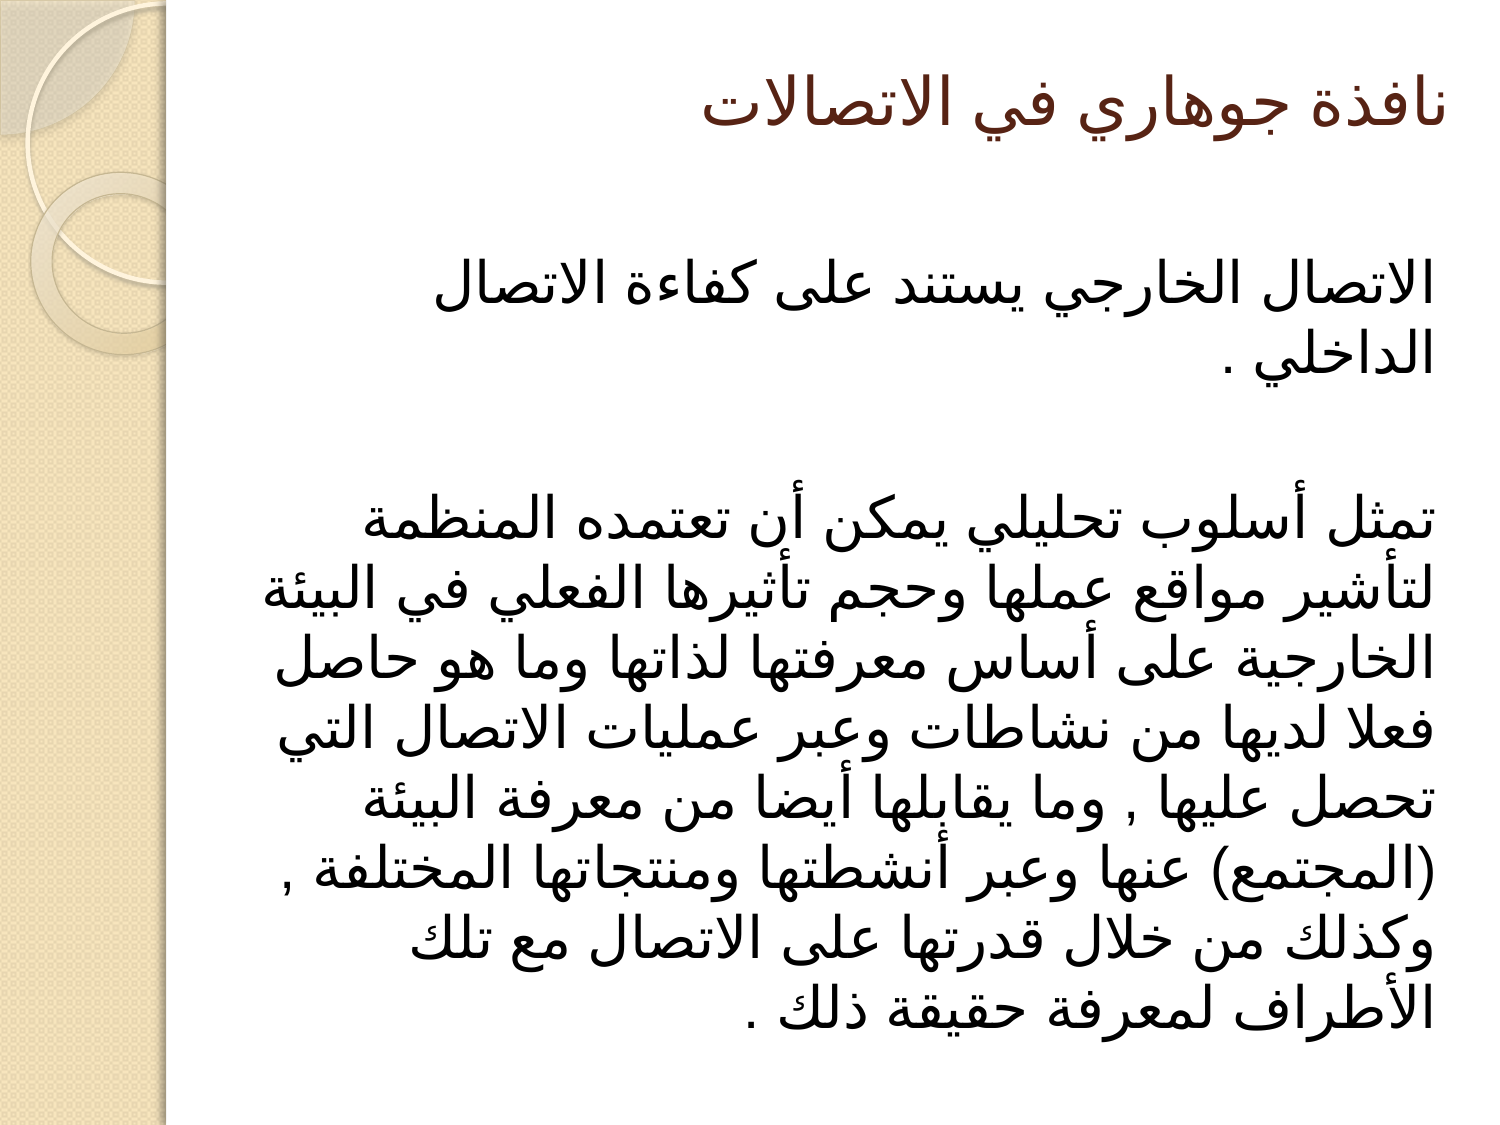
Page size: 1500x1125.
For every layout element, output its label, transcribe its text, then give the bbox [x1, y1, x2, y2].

list الاتصال الخارجي يستند على كفاءة الاتصال الداخلي . تمثل أسلوب تحليلي يمكن أن تعتمده المنظمة لتأشير مواقع عملها وحجم تأثيرها الفعلي في البيئة الخارجية على أساس معرفتها لذاتها وما هو حاصل فعلا لديها من نشاطات وعبر عمليات الاتصال التي تحصل عليها , وما يقابلها أيضا من معرفة البيئة (المجتمع) عنها وعبر أنشطتها ومنتجاتها المختلفة , وكذلك من خلال قدرتها على الاتصال مع تلك الأطراف لمعرفة حقيقة ذلك . [235, 237, 1466, 1025]
title نافذة جوهاري في الاتصالات [235, 45, 1466, 233]
